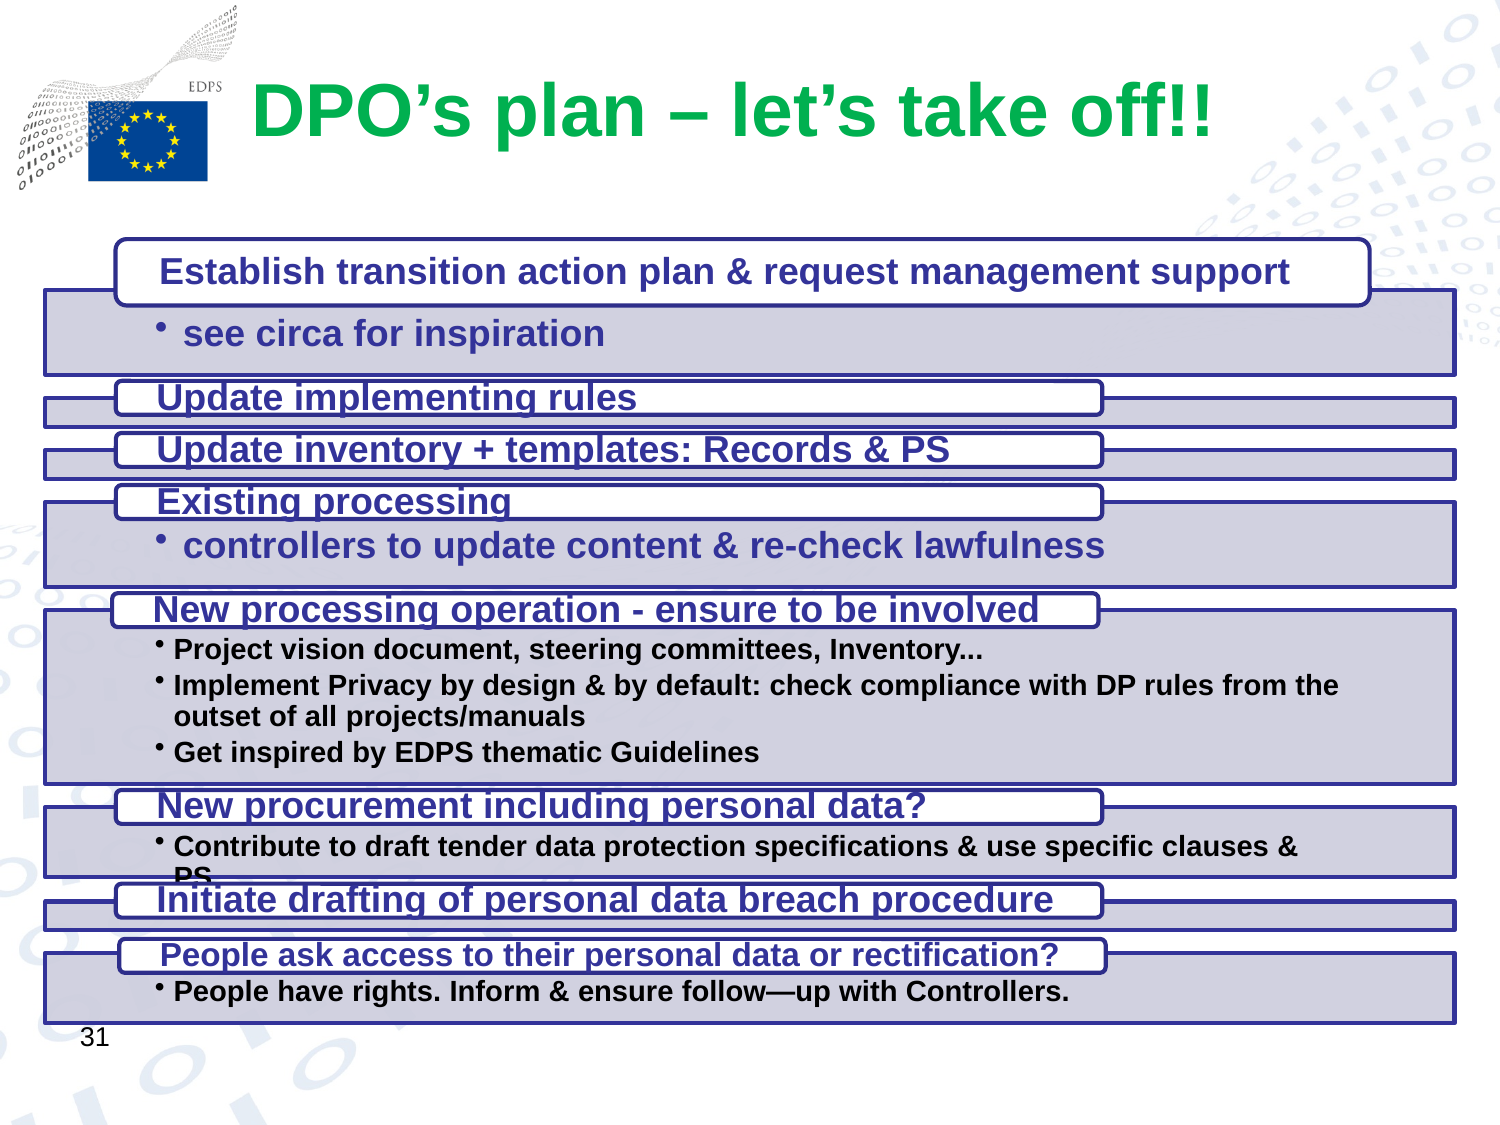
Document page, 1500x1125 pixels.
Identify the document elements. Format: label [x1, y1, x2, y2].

text_box [45, 238, 1455, 1025]
picture [0, 0, 1500, 1125]
